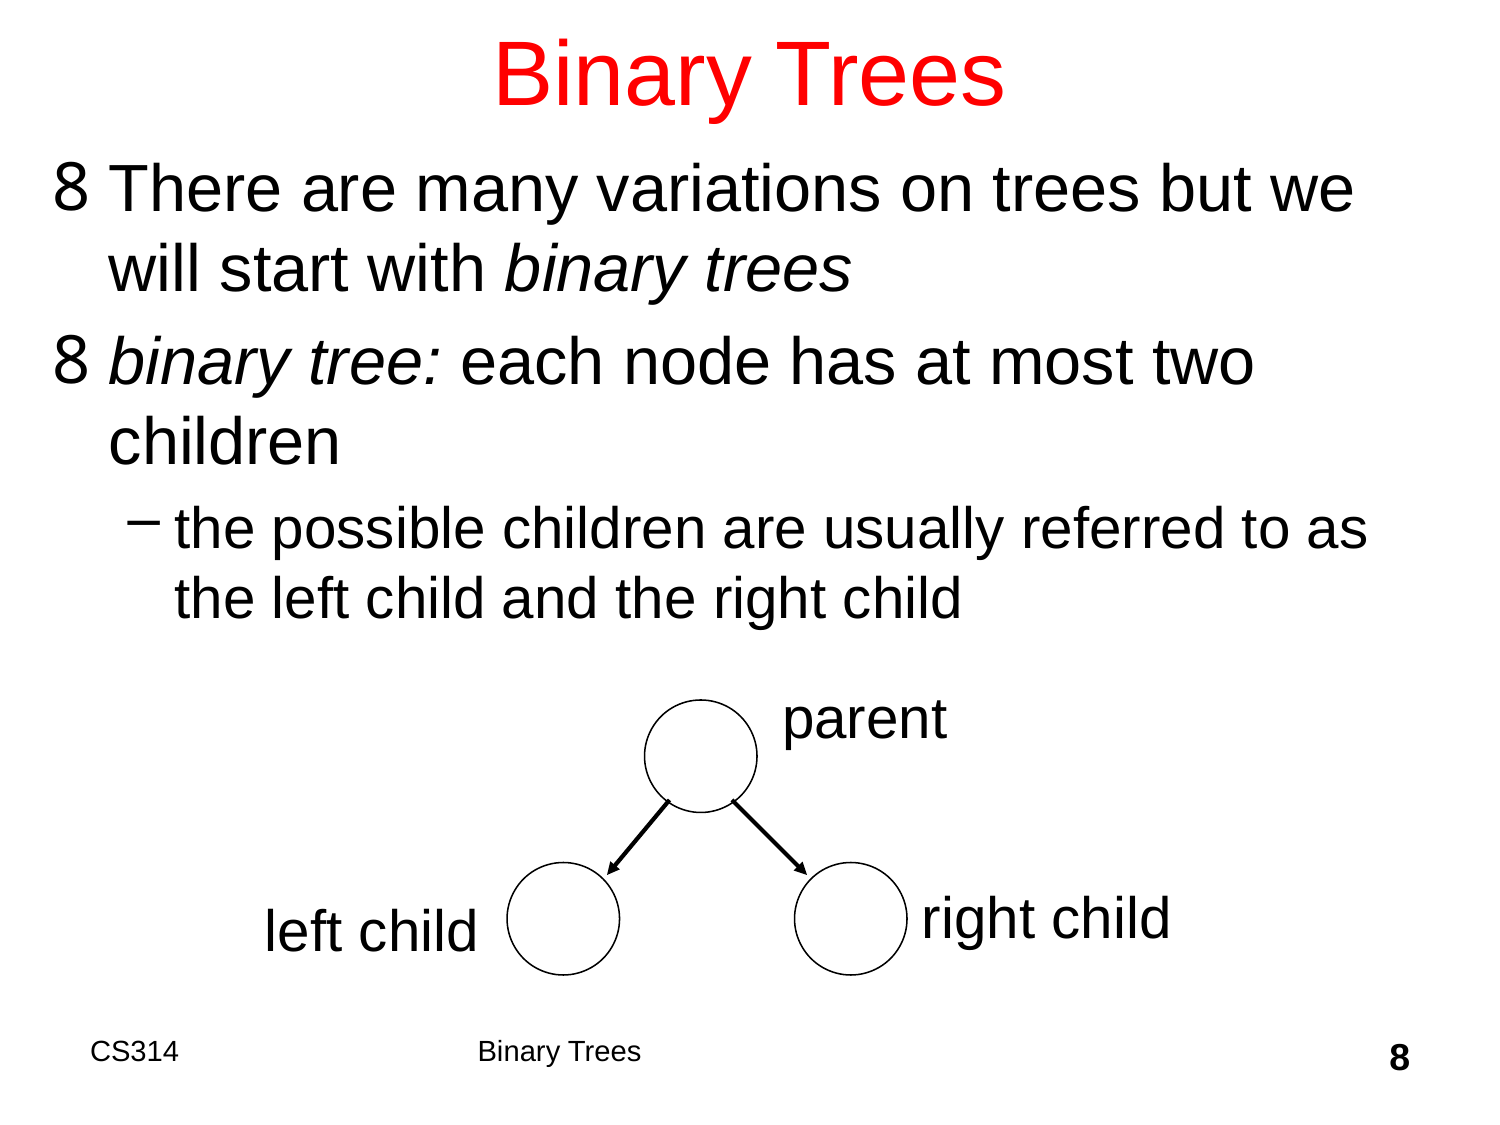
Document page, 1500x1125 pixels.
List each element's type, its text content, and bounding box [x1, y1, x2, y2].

list There are many variations on trees but we will start with binary trees binary tree: each node has at most two children the possible children are usually referred to as the left child and the right child [37, 137, 1463, 1038]
text_box [607, 799, 670, 875]
title Binary Trees [112, 0, 1388, 137]
text_box right child [907, 873, 1188, 958]
slide_number CS314 [74, 1024, 451, 1101]
text_box [507, 862, 620, 976]
text_box [644, 699, 758, 813]
slide_number 8 [1112, 1038, 1426, 1101]
text_box left child [250, 885, 495, 971]
text_box parent [767, 673, 963, 758]
footer Binary Trees [462, 1024, 1038, 1101]
text_box [731, 799, 807, 875]
text_box [794, 862, 907, 976]
